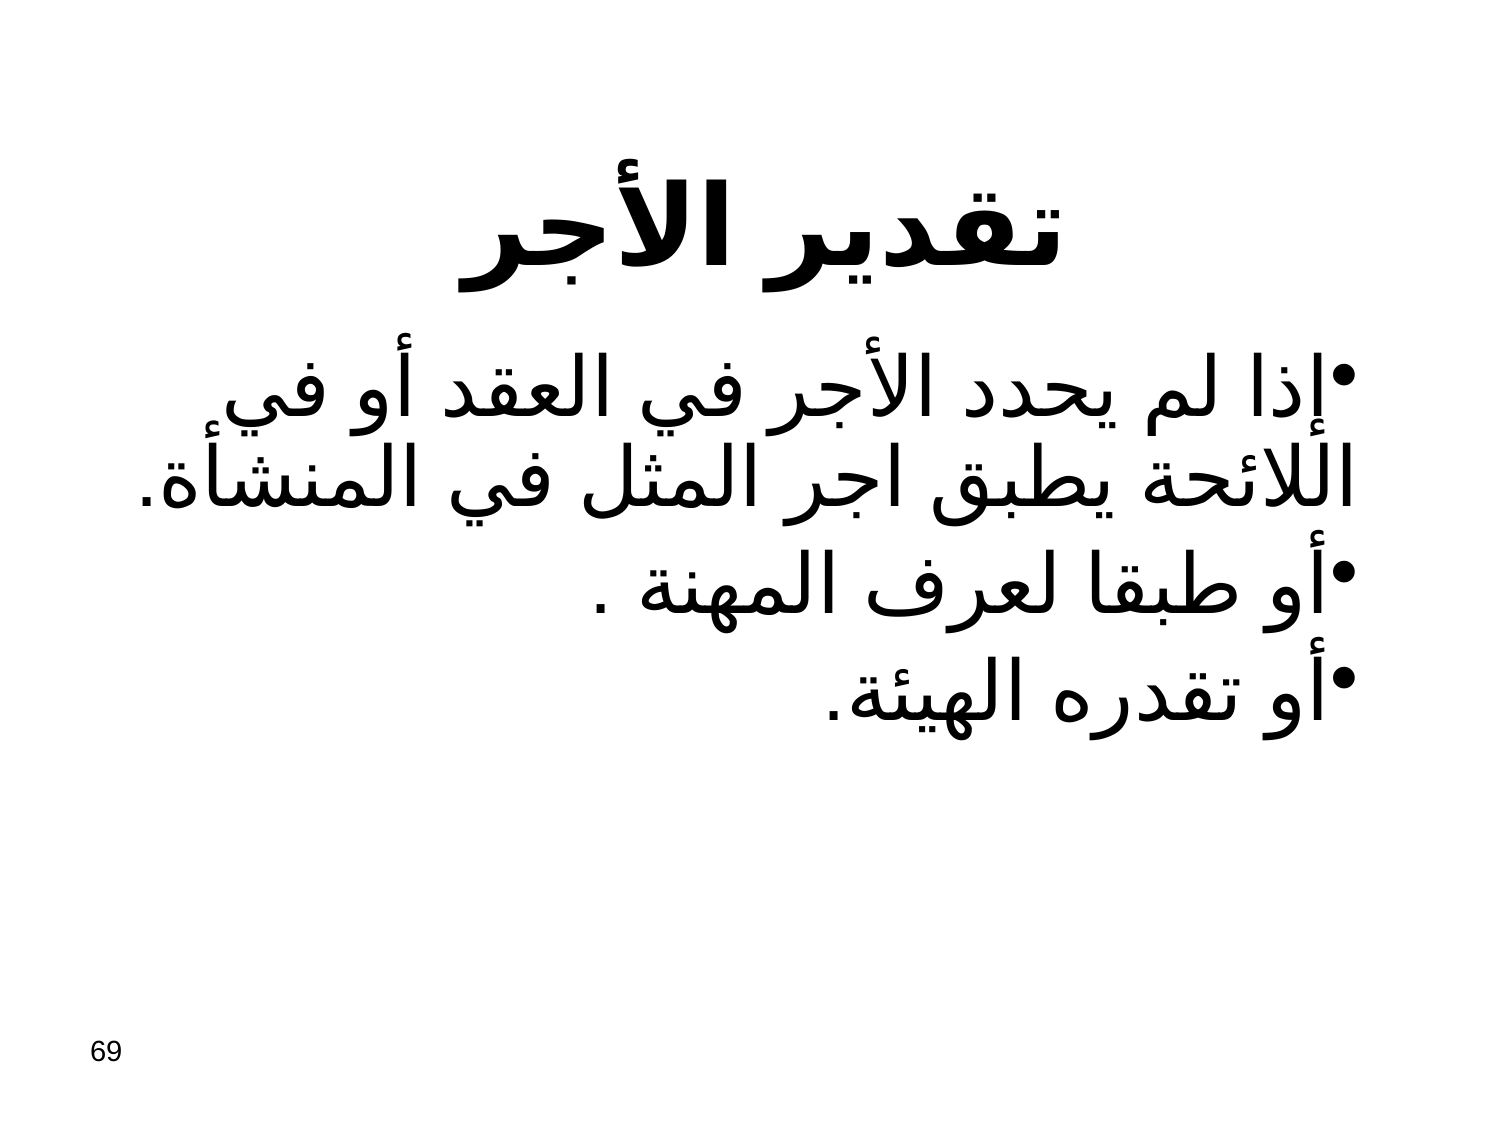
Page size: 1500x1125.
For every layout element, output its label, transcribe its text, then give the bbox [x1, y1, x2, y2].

title تقدير الأجر [112, 99, 1388, 342]
slide_number 69 [74, 1024, 426, 1103]
subtitle إذا لم يحدد الأجر في العقد أو في اللائحة يطبق اجر المثل في المنشأة. أو طبقا لعرف المهنة . أو تقدره الهيئة. [62, 337, 1376, 951]
